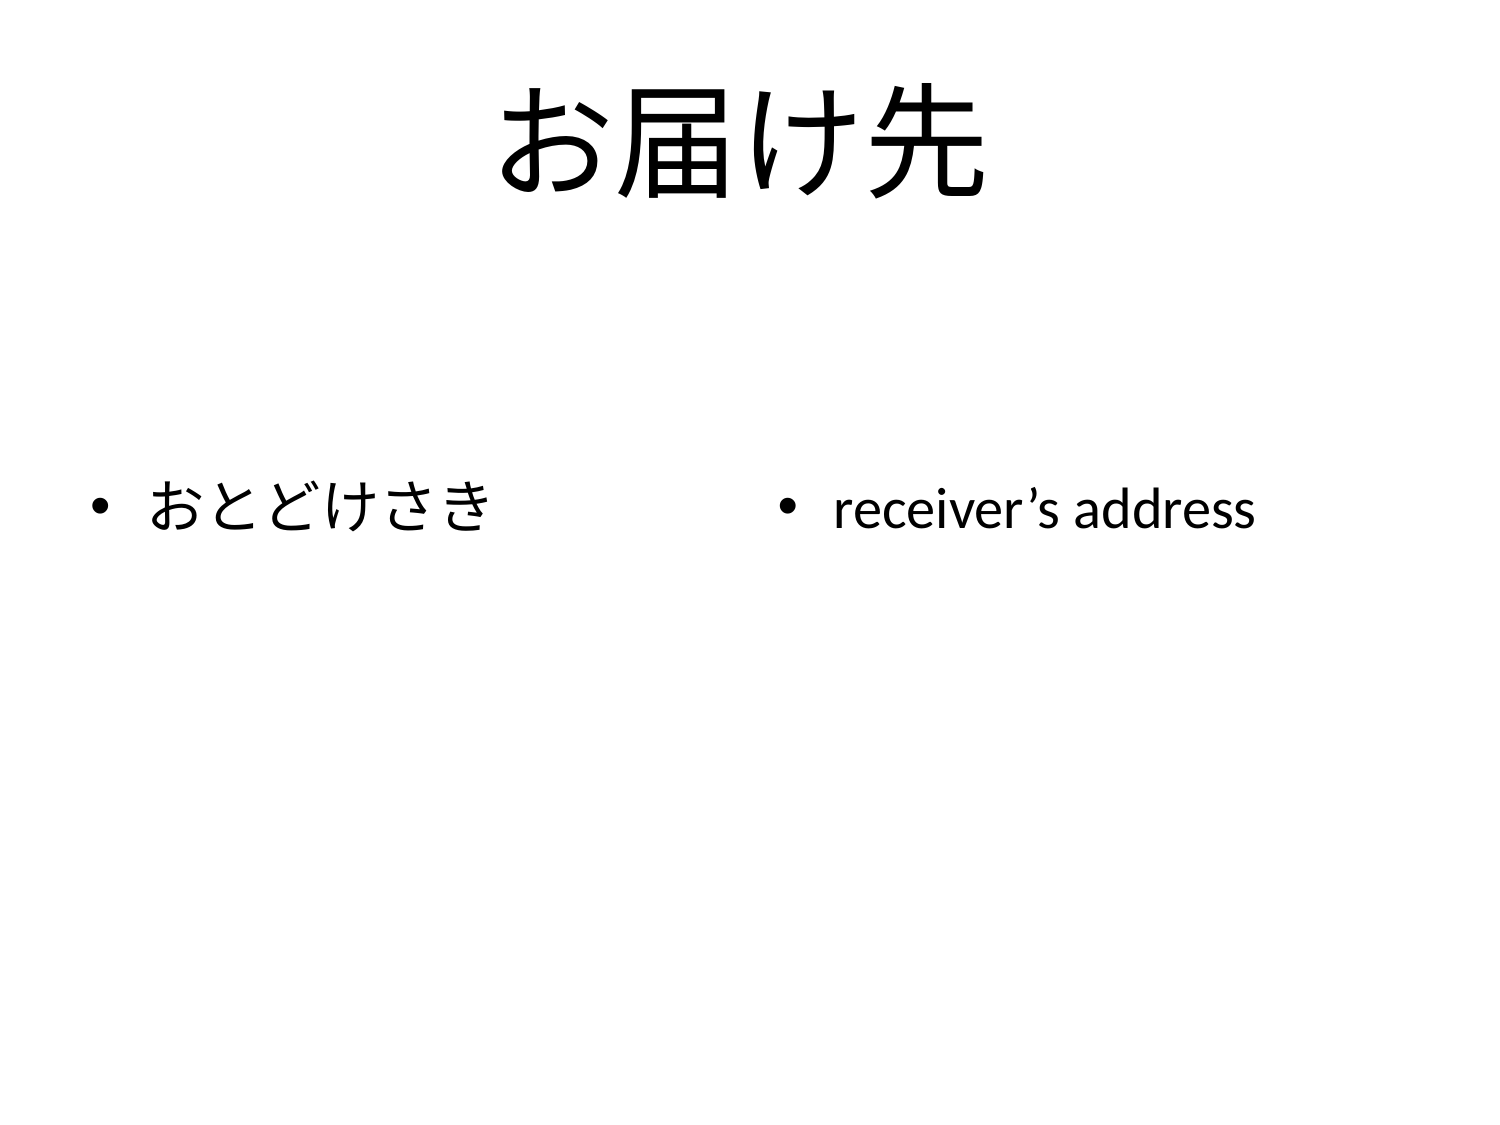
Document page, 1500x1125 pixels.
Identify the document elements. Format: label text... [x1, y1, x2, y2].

list おとどけさき [74, 462, 738, 1006]
title お届け先 [74, 44, 1426, 233]
list receiver’s address [762, 462, 1426, 1006]
